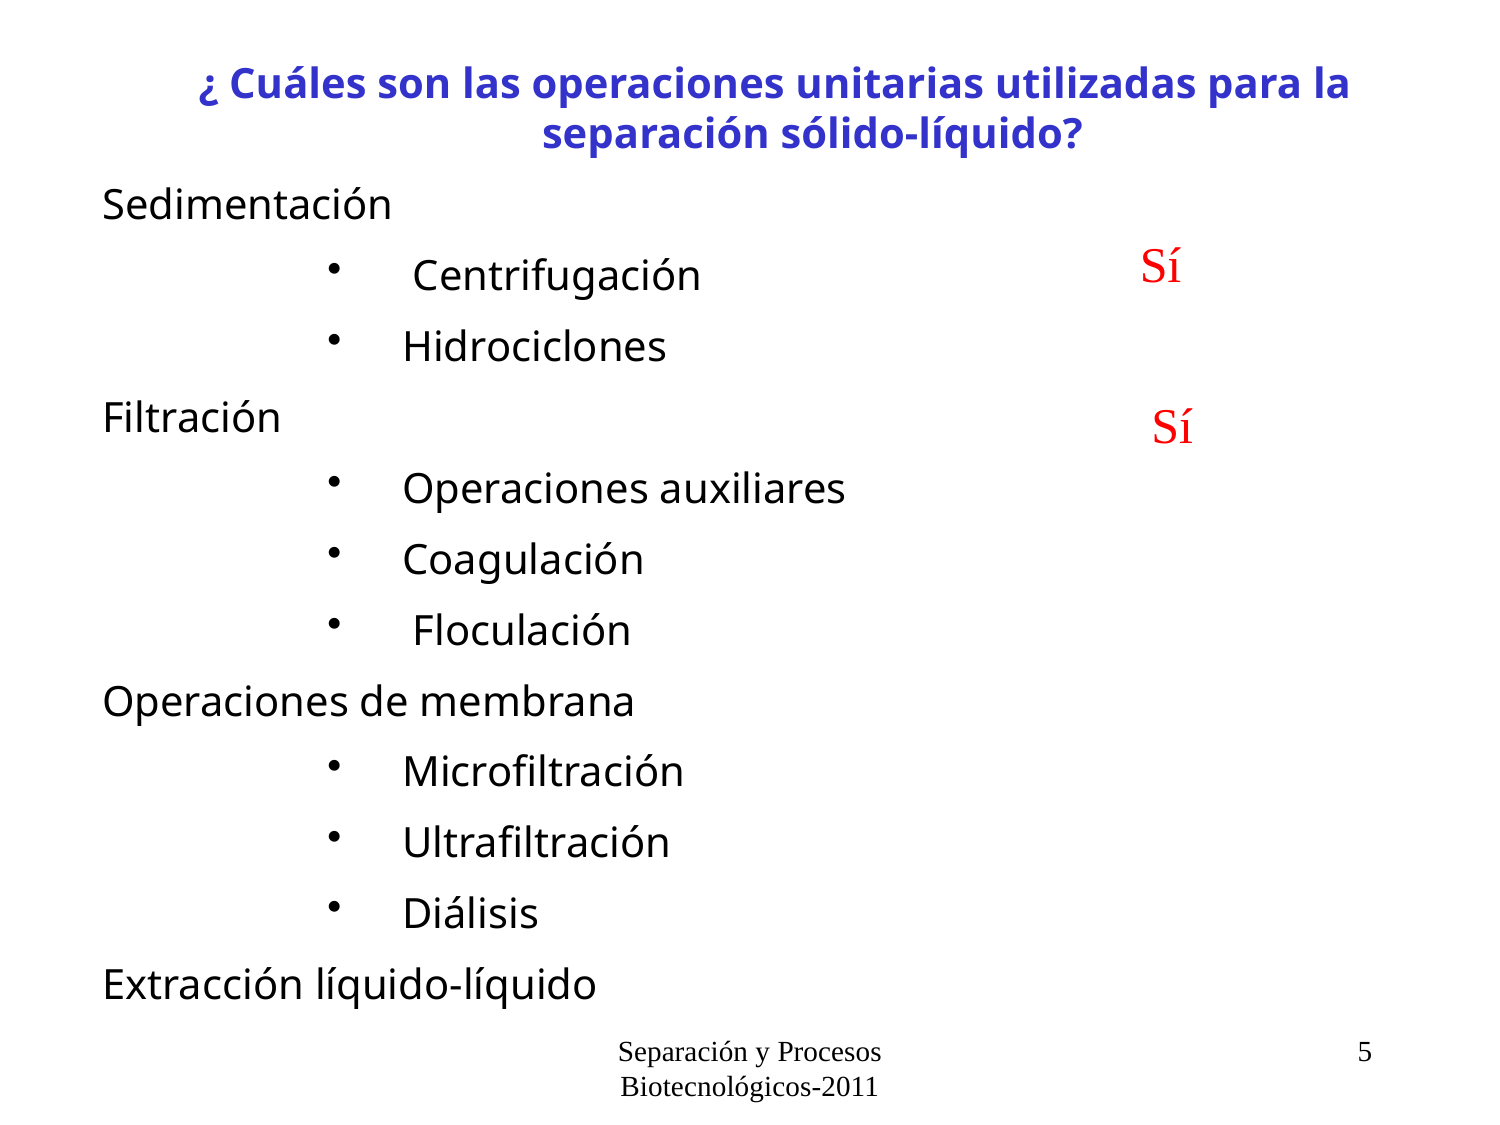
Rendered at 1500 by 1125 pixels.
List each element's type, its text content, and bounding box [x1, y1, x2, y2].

text_box Sí [1136, 386, 1337, 462]
text_box Sí [1125, 224, 1325, 300]
slide_number 5 [1074, 1024, 1388, 1101]
text_box ¿ Cuáles son las operaciones unitarias utilizadas para la separación sólido-líquido? Sedimentación Centrifugación Hidrociclones Filtración Operaciones auxiliares Coagulación Floculación Operaciones de membrana Microfiltración Ultrafiltración Diálisis Extracción líquido-líquido [87, 49, 1463, 1016]
footer Separación y Procesos Biotecnológicos-2011 [512, 1024, 988, 1101]
